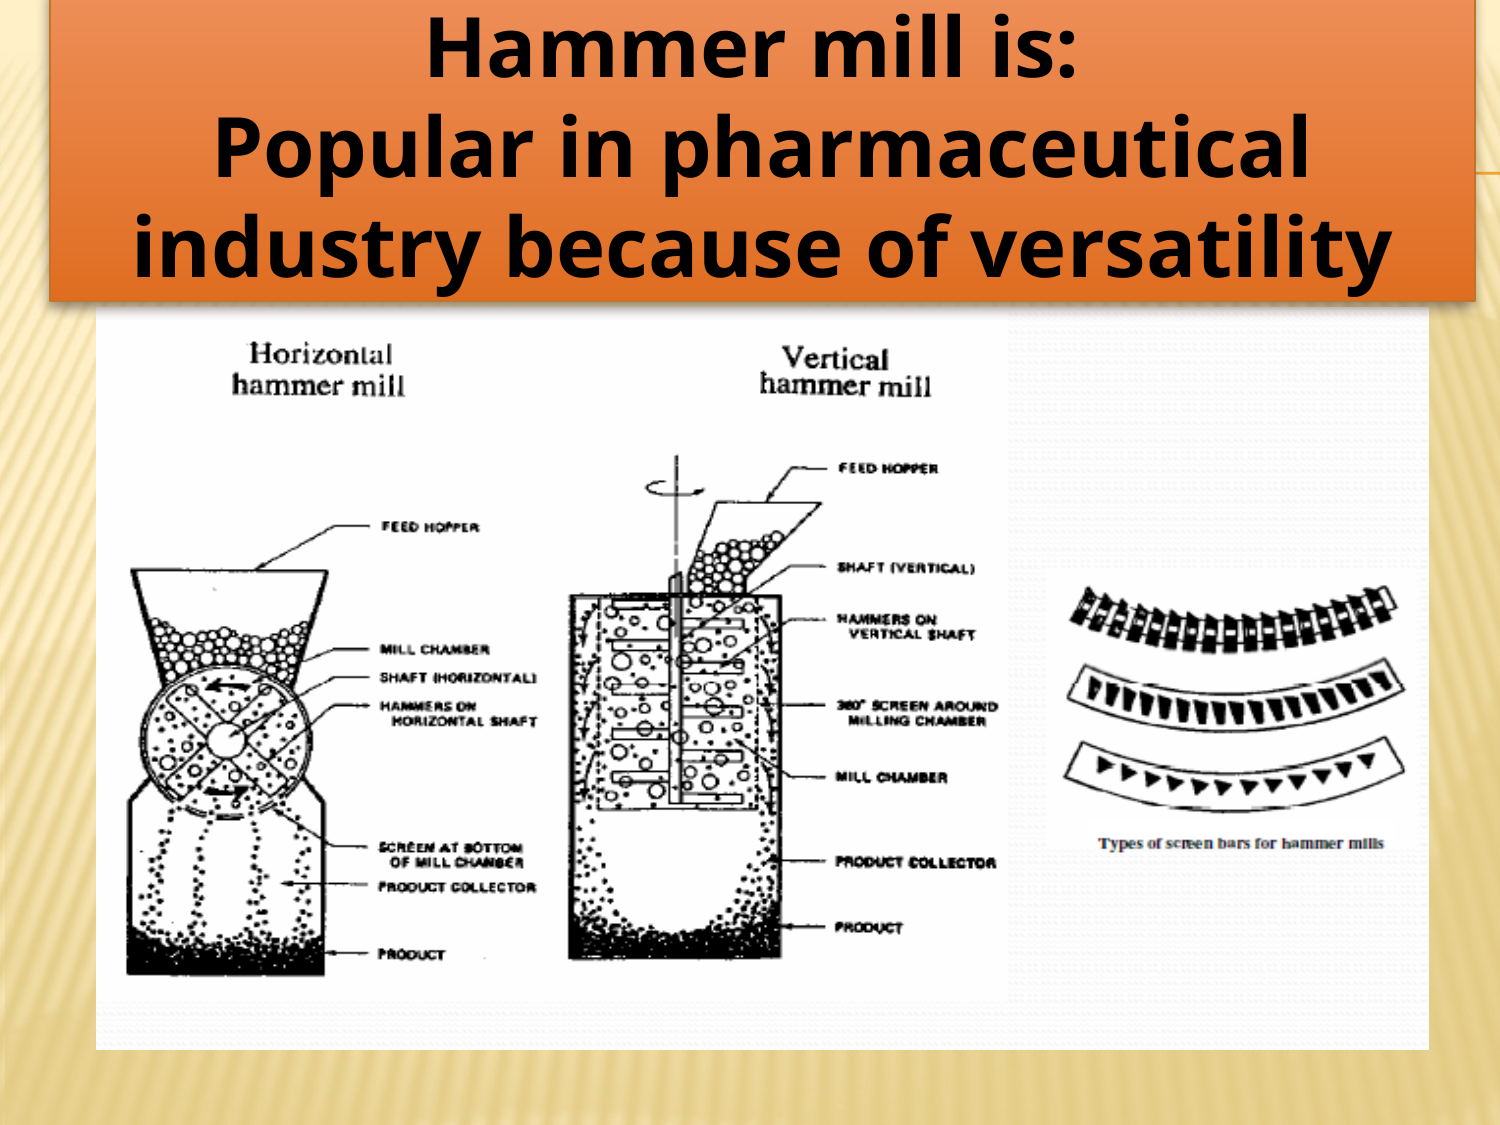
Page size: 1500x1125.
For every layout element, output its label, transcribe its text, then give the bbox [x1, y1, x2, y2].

title Hammer mill is: Popular in pharmaceutical industry because of versatility [49, 0, 1476, 302]
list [95, 307, 1430, 1051]
